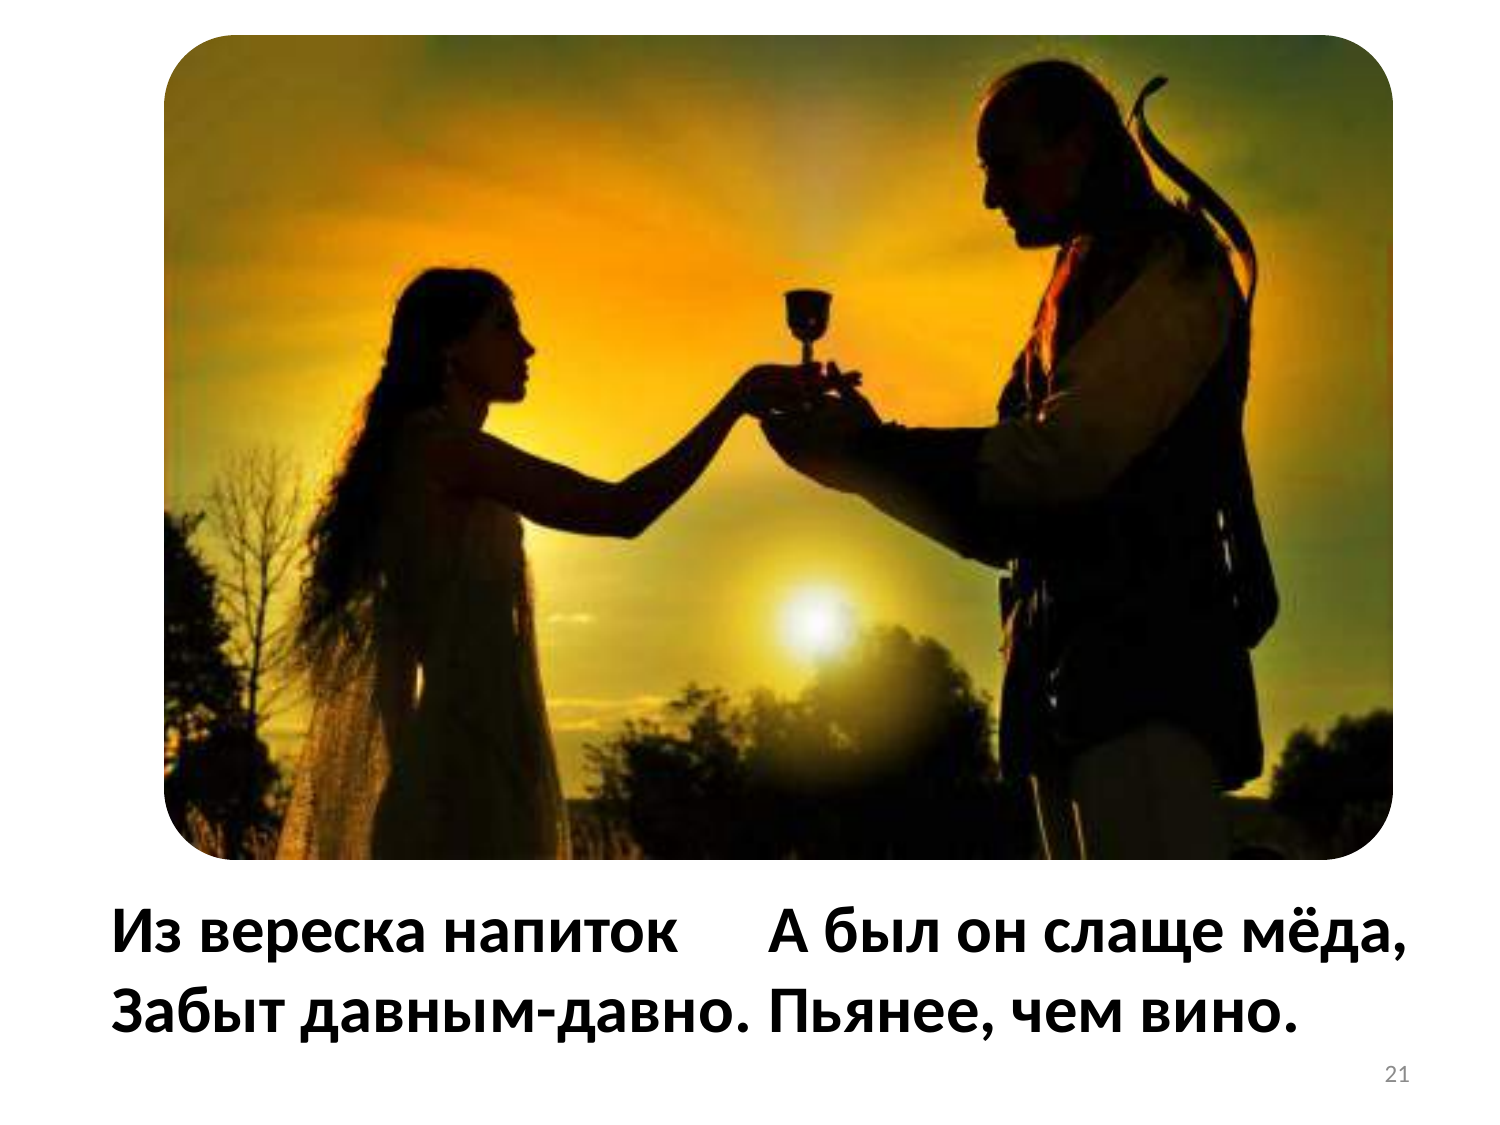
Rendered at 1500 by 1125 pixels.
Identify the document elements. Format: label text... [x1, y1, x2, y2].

slide_number 21 [1074, 1042, 1425, 1103]
text_box Из вереска напиток Забыт давным-давно. [96, 878, 753, 1054]
text_box А был он слаще мёда, Пьянее, чем вино. [753, 878, 1425, 1054]
picture [163, 34, 1394, 861]
